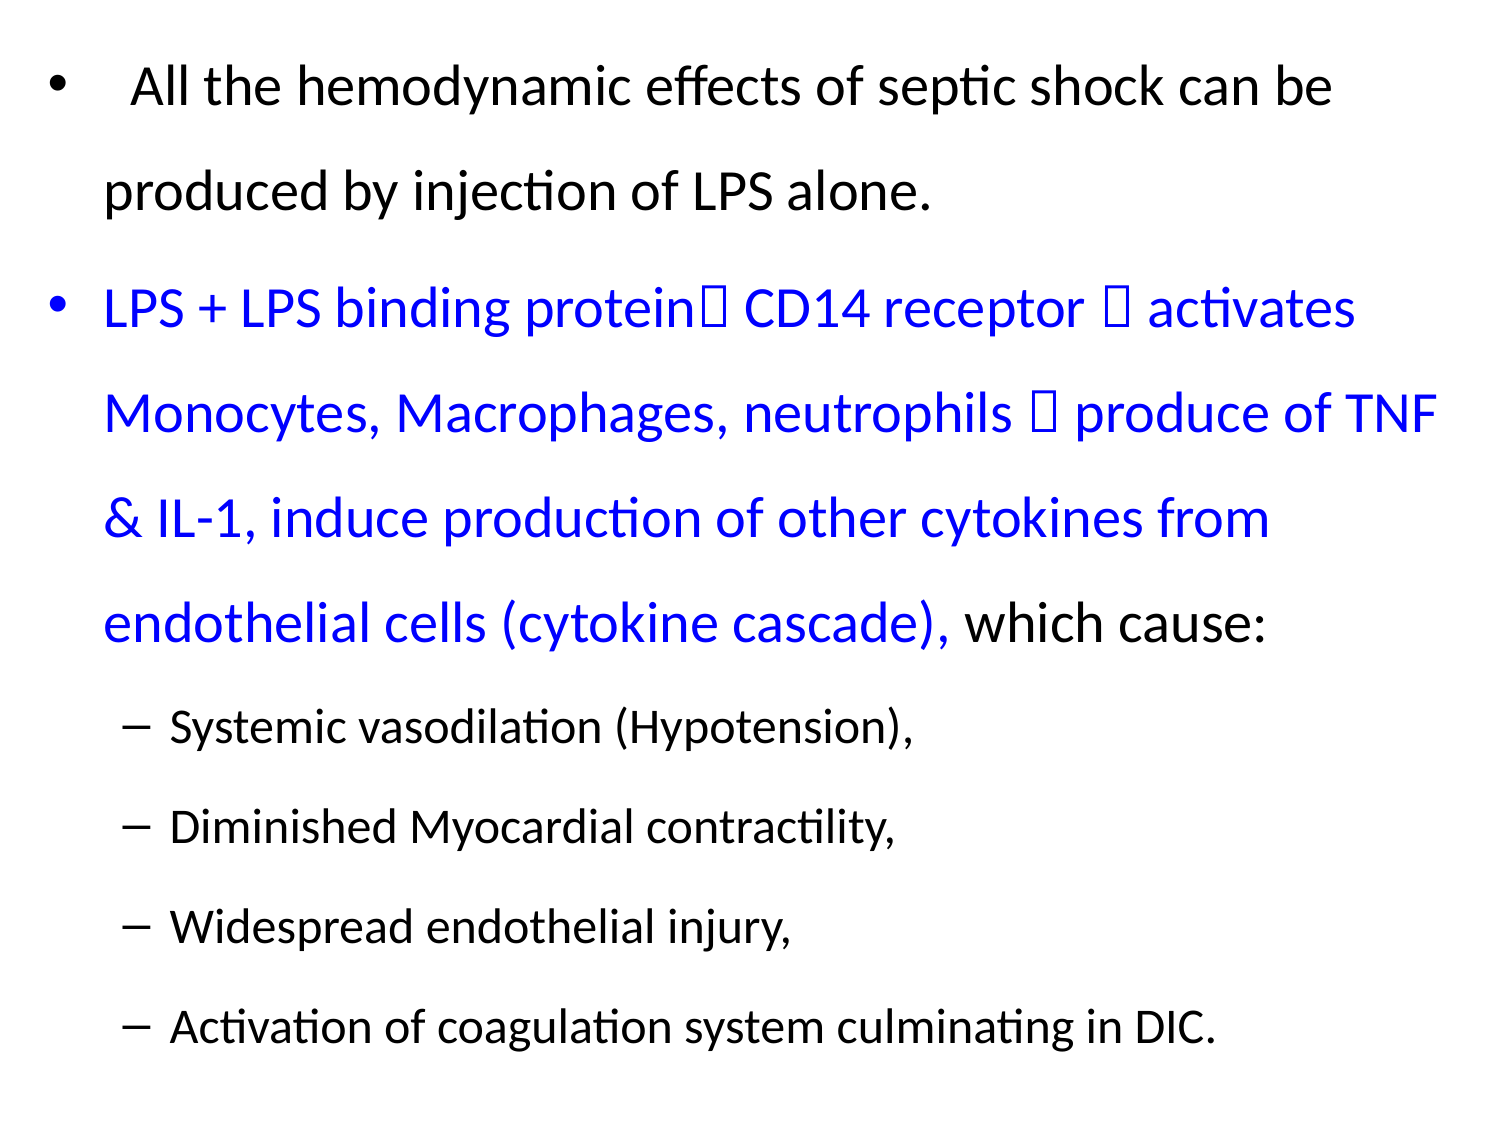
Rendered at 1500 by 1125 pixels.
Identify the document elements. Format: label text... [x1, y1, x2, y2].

list All the hemodynamic effects of septic shock can be produced by injection of LPS alone. LPS + LPS binding protein CD14 receptor  activates Monocytes, Macrophages, neutrophils  produce of TNF & IL-1, induce production of other cytokines from endothelial cells (cytokine cascade), which cause: Systemic vasodilation (Hypotension), Diminished Myocardial contractility, Widespread endothelial injury, Activation of coagulation system culminating in DIC. [32, 4, 1474, 1004]
